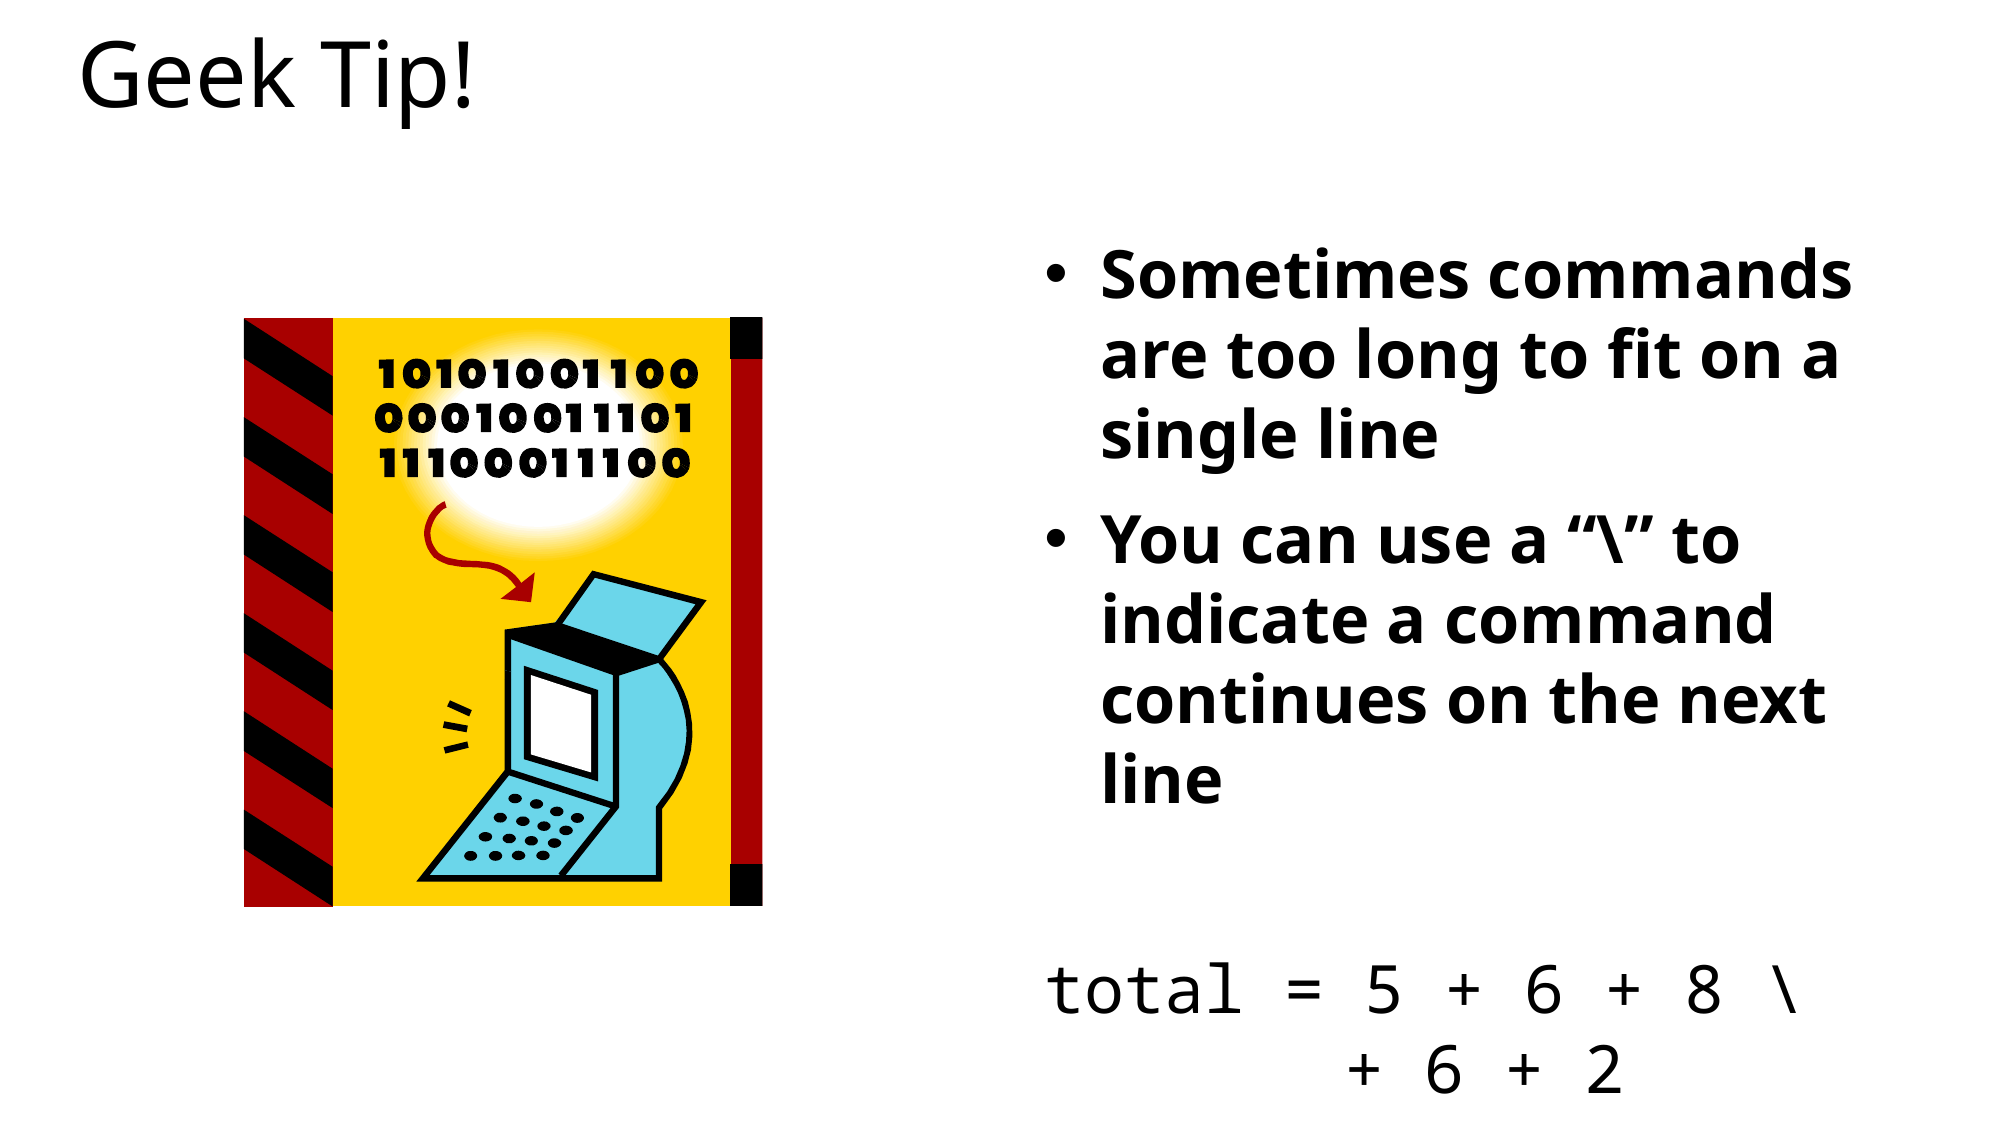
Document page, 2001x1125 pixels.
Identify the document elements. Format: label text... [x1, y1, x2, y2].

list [243, 316, 763, 908]
list Sometimes commands are too long to fit on a single line You can use a “\” to indicate a command continues on the next line total = 5 + 6 + 8 \ + 6 + 2 [1029, 224, 1952, 1038]
title Geek Tip! [62, 29, 1953, 205]
